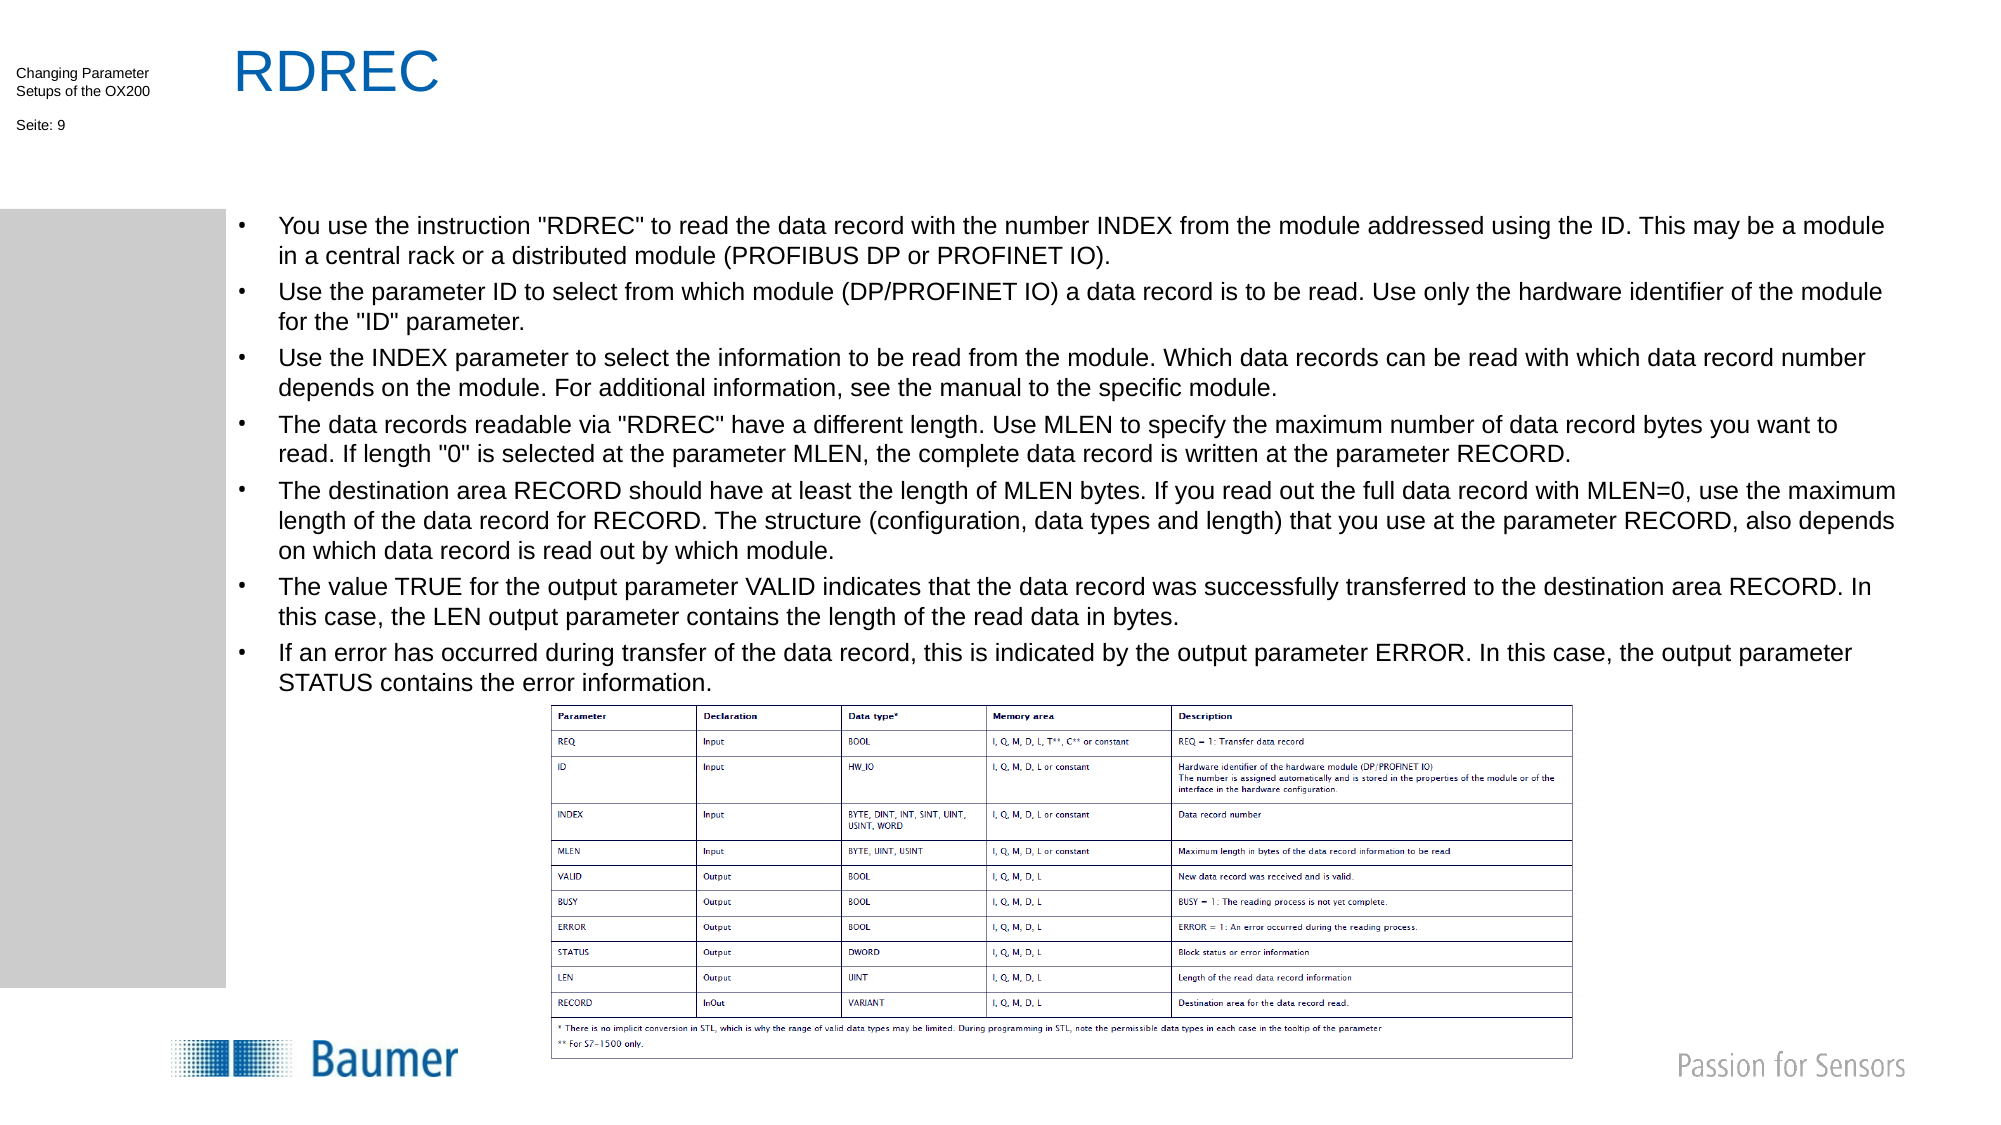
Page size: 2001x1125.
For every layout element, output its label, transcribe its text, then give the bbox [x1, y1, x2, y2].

picture [171, 1040, 458, 1077]
picture [549, 703, 1573, 1059]
slide_number Seite: 9 [16, 118, 198, 131]
picture [1679, 1051, 1905, 1077]
title RDREC [233, 38, 1904, 185]
list You use the instruction "RDREC" to read the data record with the number INDEX from the module addressed using the ID. This may be a module in a central rack or a distributed module (PROFIBUS DP or PROFINET IO). Use the parameter ID to select from which module (DP/PROFINET IO) a data record is to be read. Use only the hardware identifier of the module for the "ID" parameter. Use the INDEX parameter to select the information to be read from the module. Which data records can be read with which data record number depends on the module. For additional information, see the manual to the specific module. The data records readable via "RDREC" have a different length. Use MLEN to specify the maximum number of data record bytes you want to read. If length "0" is selected at the parameter MLEN, the complete data record is written at the parameter RECORD. The destination area RECORD should have at least the length of MLEN bytes. If you read out the full data record with MLEN=0, use the maximum length of the data record for RECORD. The structure (configuration, data types and length) that you use at the parameter RECORD, also depends on which data record is read out by which module. The value TRUE for the output parameter VALID indicates that the data record was successfully transferred to the destination area RECORD. In this case, the LEN output parameter contains the length of the read data in bytes. If an error has occurred during transfer of the data record, this is indicated by the output parameter ERROR. In this case, the output parameter STATUS contains the error information. [234, 209, 1905, 988]
slide_number Changing Parameter Setups of the OX200 [16, 64, 198, 77]
